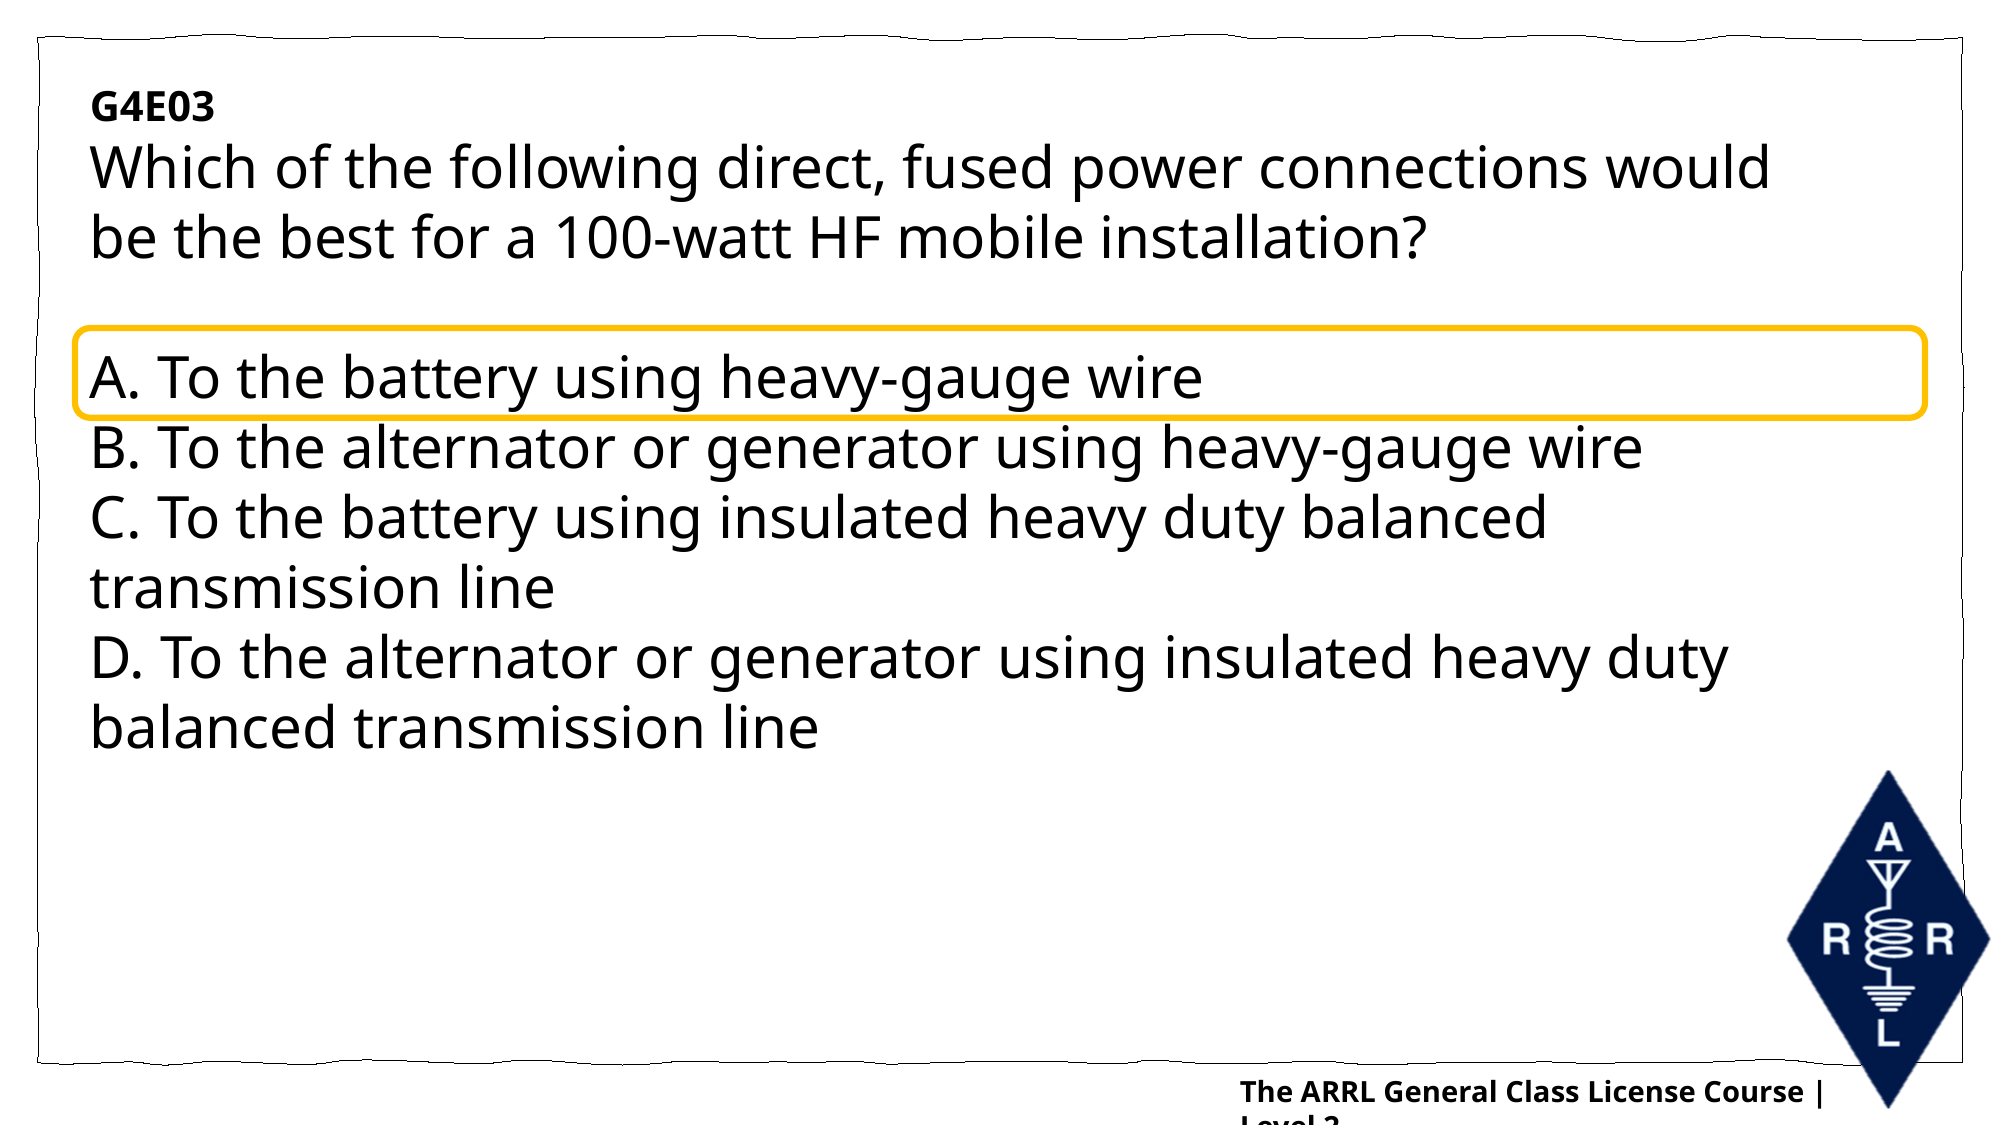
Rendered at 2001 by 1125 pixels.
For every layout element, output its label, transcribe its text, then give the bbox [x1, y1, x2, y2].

text_box [73, 327, 1927, 419]
text_box G4E03 Which of the following direct, fused power connections would be the best for a 100-watt HF mobile installation? A. To the battery using heavy-gauge wire B. To the alternator or generator using heavy-gauge wire C. To the battery using insulated heavy duty balanced transmission line D. To the alternator or generator using insulated heavy duty balanced transmission line [75, 411, 1850, 768]
picture [1773, 752, 1999, 1125]
text_box G4E03 Which of the following direct, fused power connections would be the best for a 100-watt HF mobile installation? A. To the battery using heavy-gauge wire B. To the alternator or generator using heavy-gauge wire C. To the battery using insulated heavy duty balanced transmission line D. To the alternator or generator using insulated heavy duty balanced transmission line [75, 72, 1850, 335]
